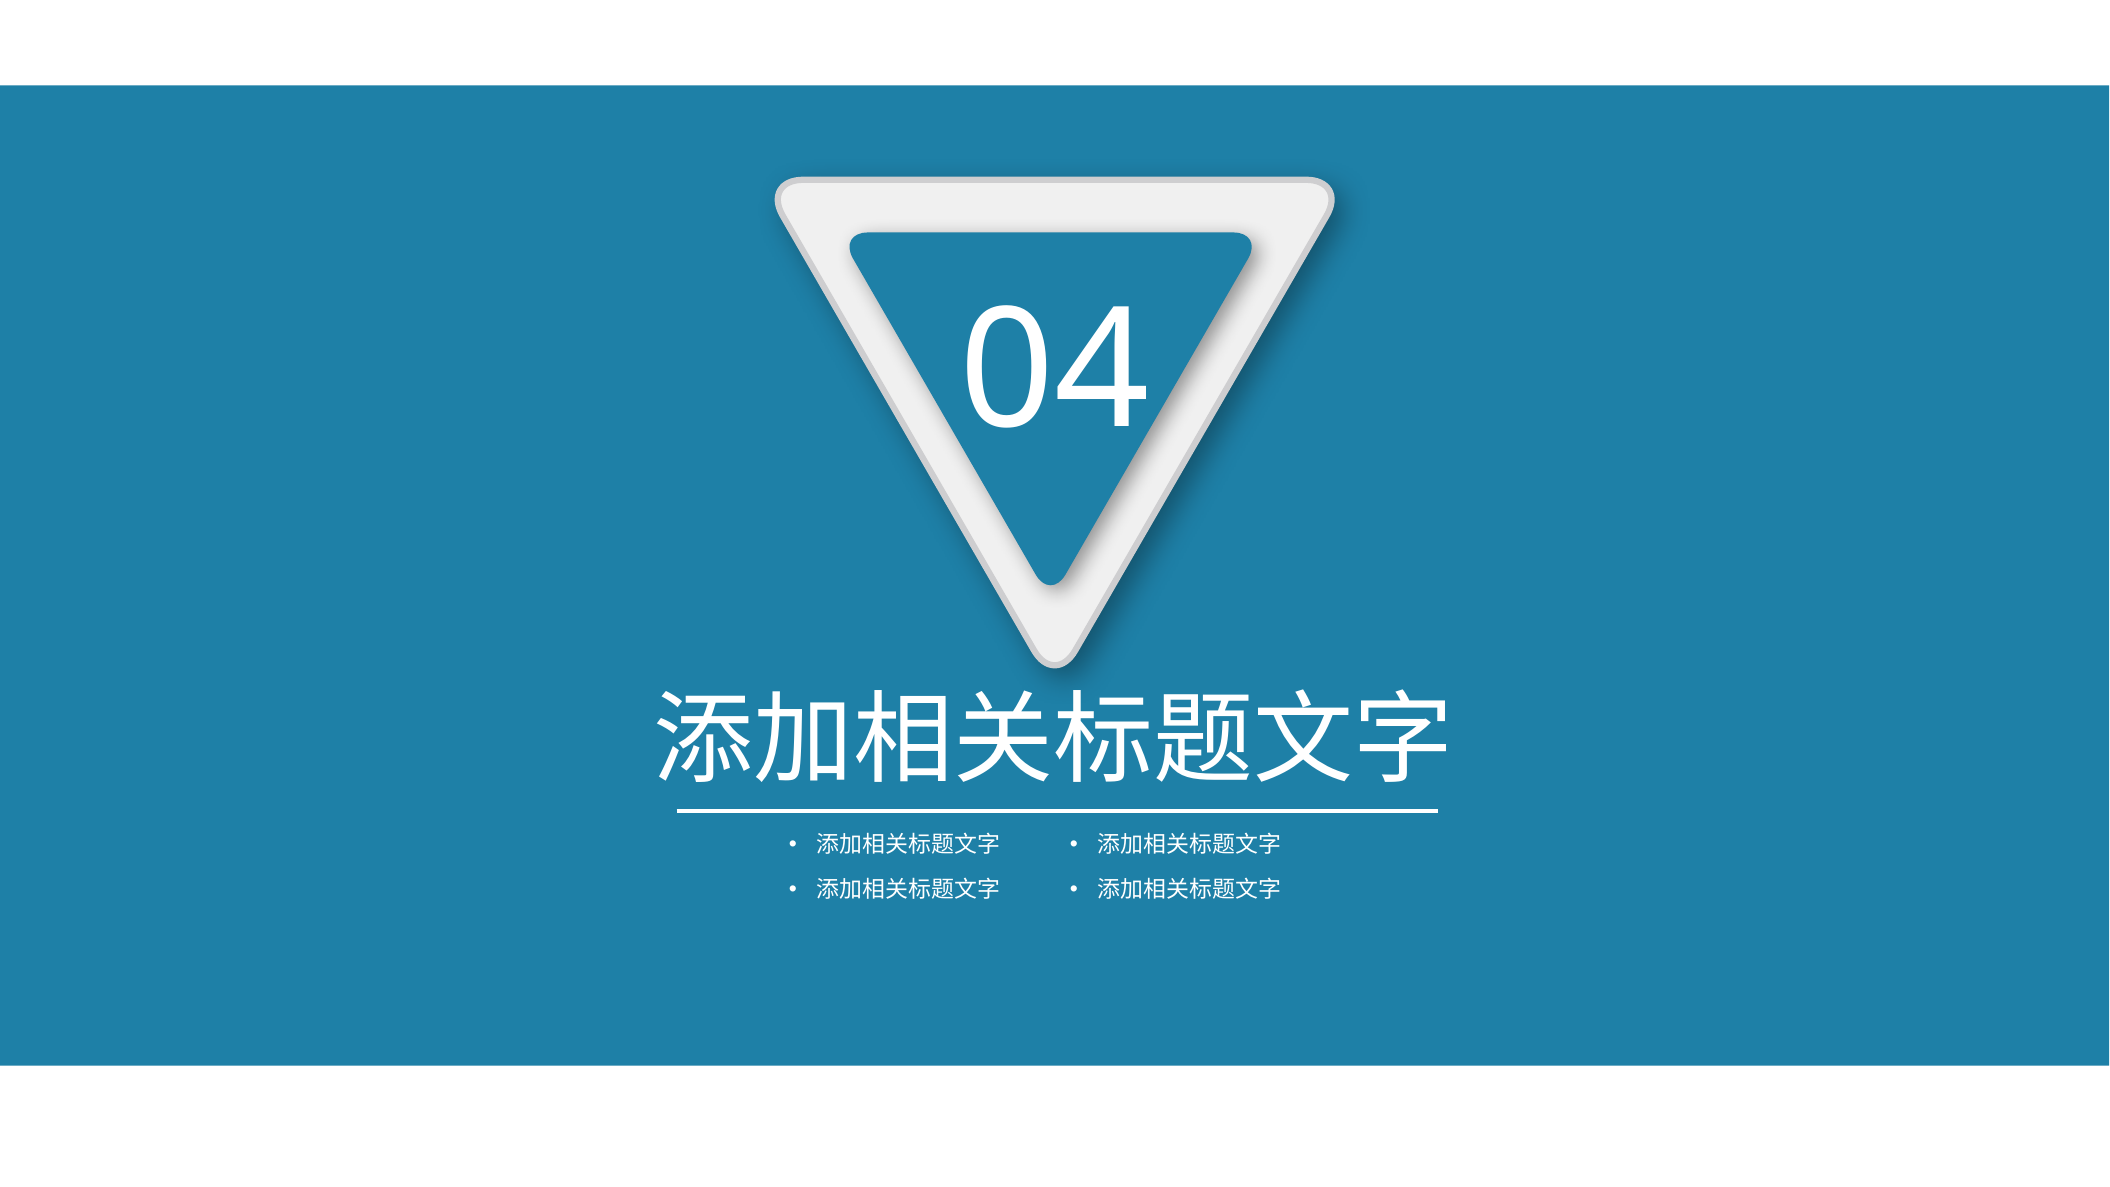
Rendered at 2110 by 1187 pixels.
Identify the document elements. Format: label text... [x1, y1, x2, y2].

text_box 添加相关标题文字 [1054, 822, 1297, 865]
text_box 添加相关标题文字 [1054, 867, 1297, 910]
text_box 添加相关标题文字 [774, 822, 1016, 865]
text_box 添加相关标题文字 [774, 867, 1016, 910]
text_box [771, 179, 1339, 671]
text_box [0, 84, 2110, 1067]
